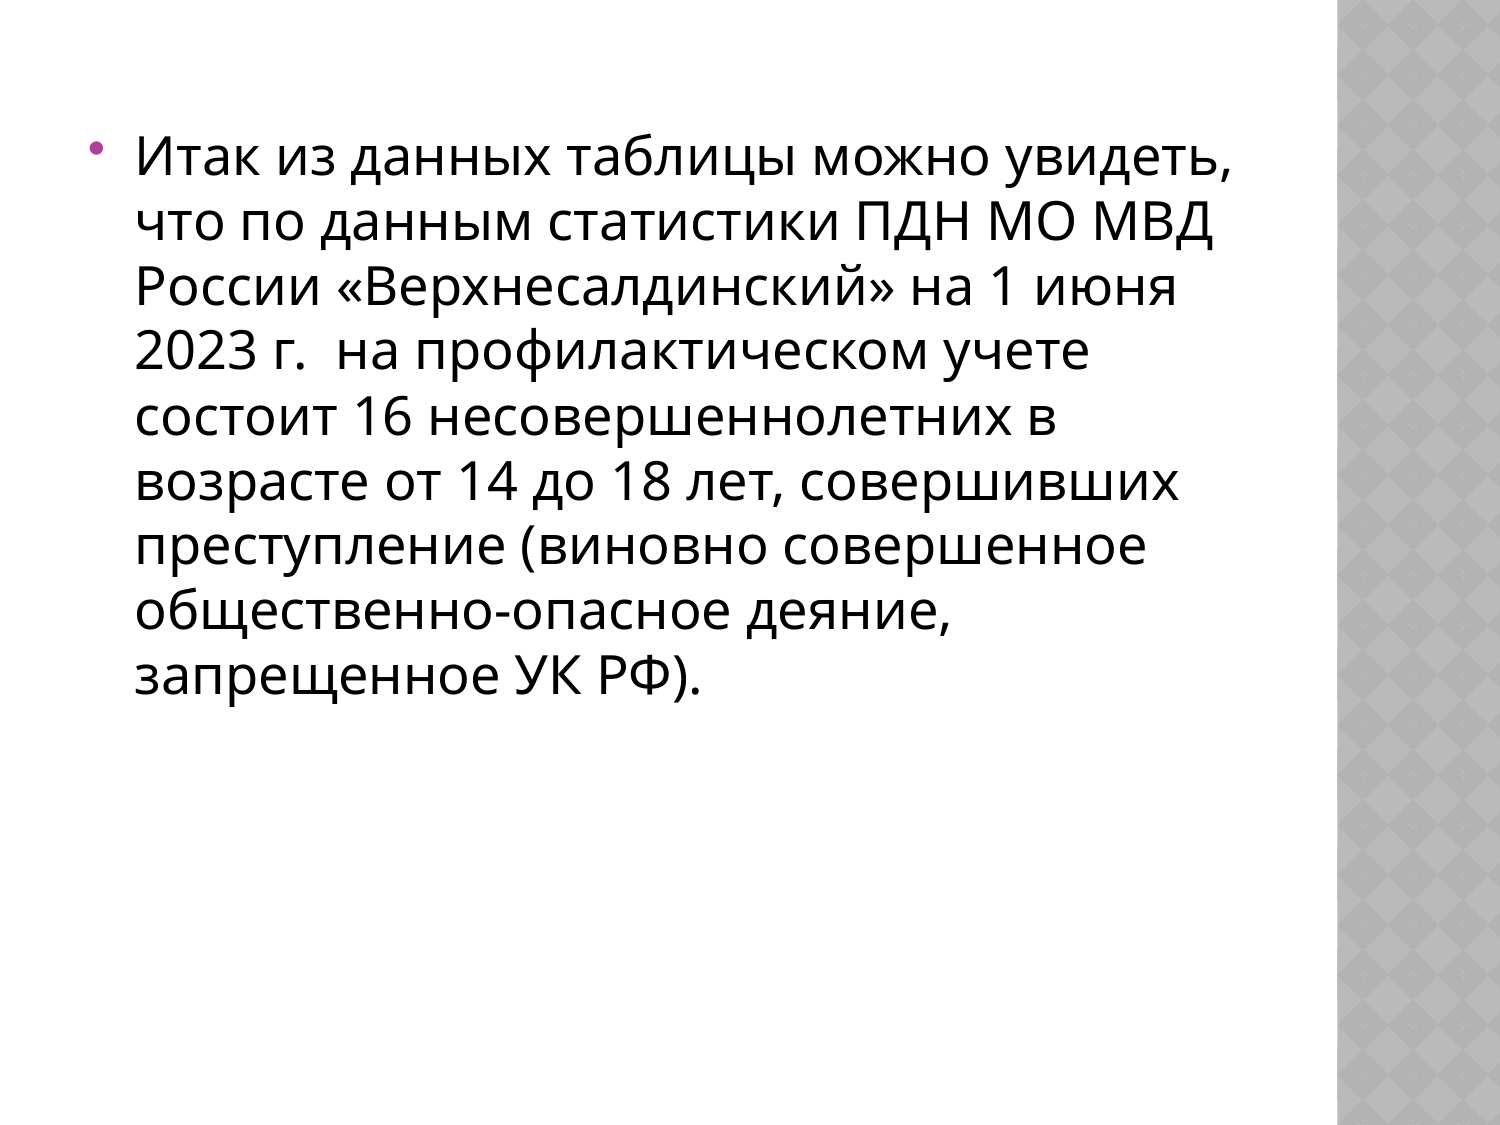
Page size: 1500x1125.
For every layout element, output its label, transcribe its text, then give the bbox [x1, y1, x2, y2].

list Итак из данных таблицы можно увидеть, что по данным статистики ПДН МО МВД России «Верхнесалдинский» на 1 июня 2023 г. на профилактическом учете состоит 16 несовершеннолетних в возрасте от 14 до 18 лет, совершивших преступление (виновно совершенное общественно-опасное деяние, запрещенное УК РФ). [75, 113, 1263, 1059]
